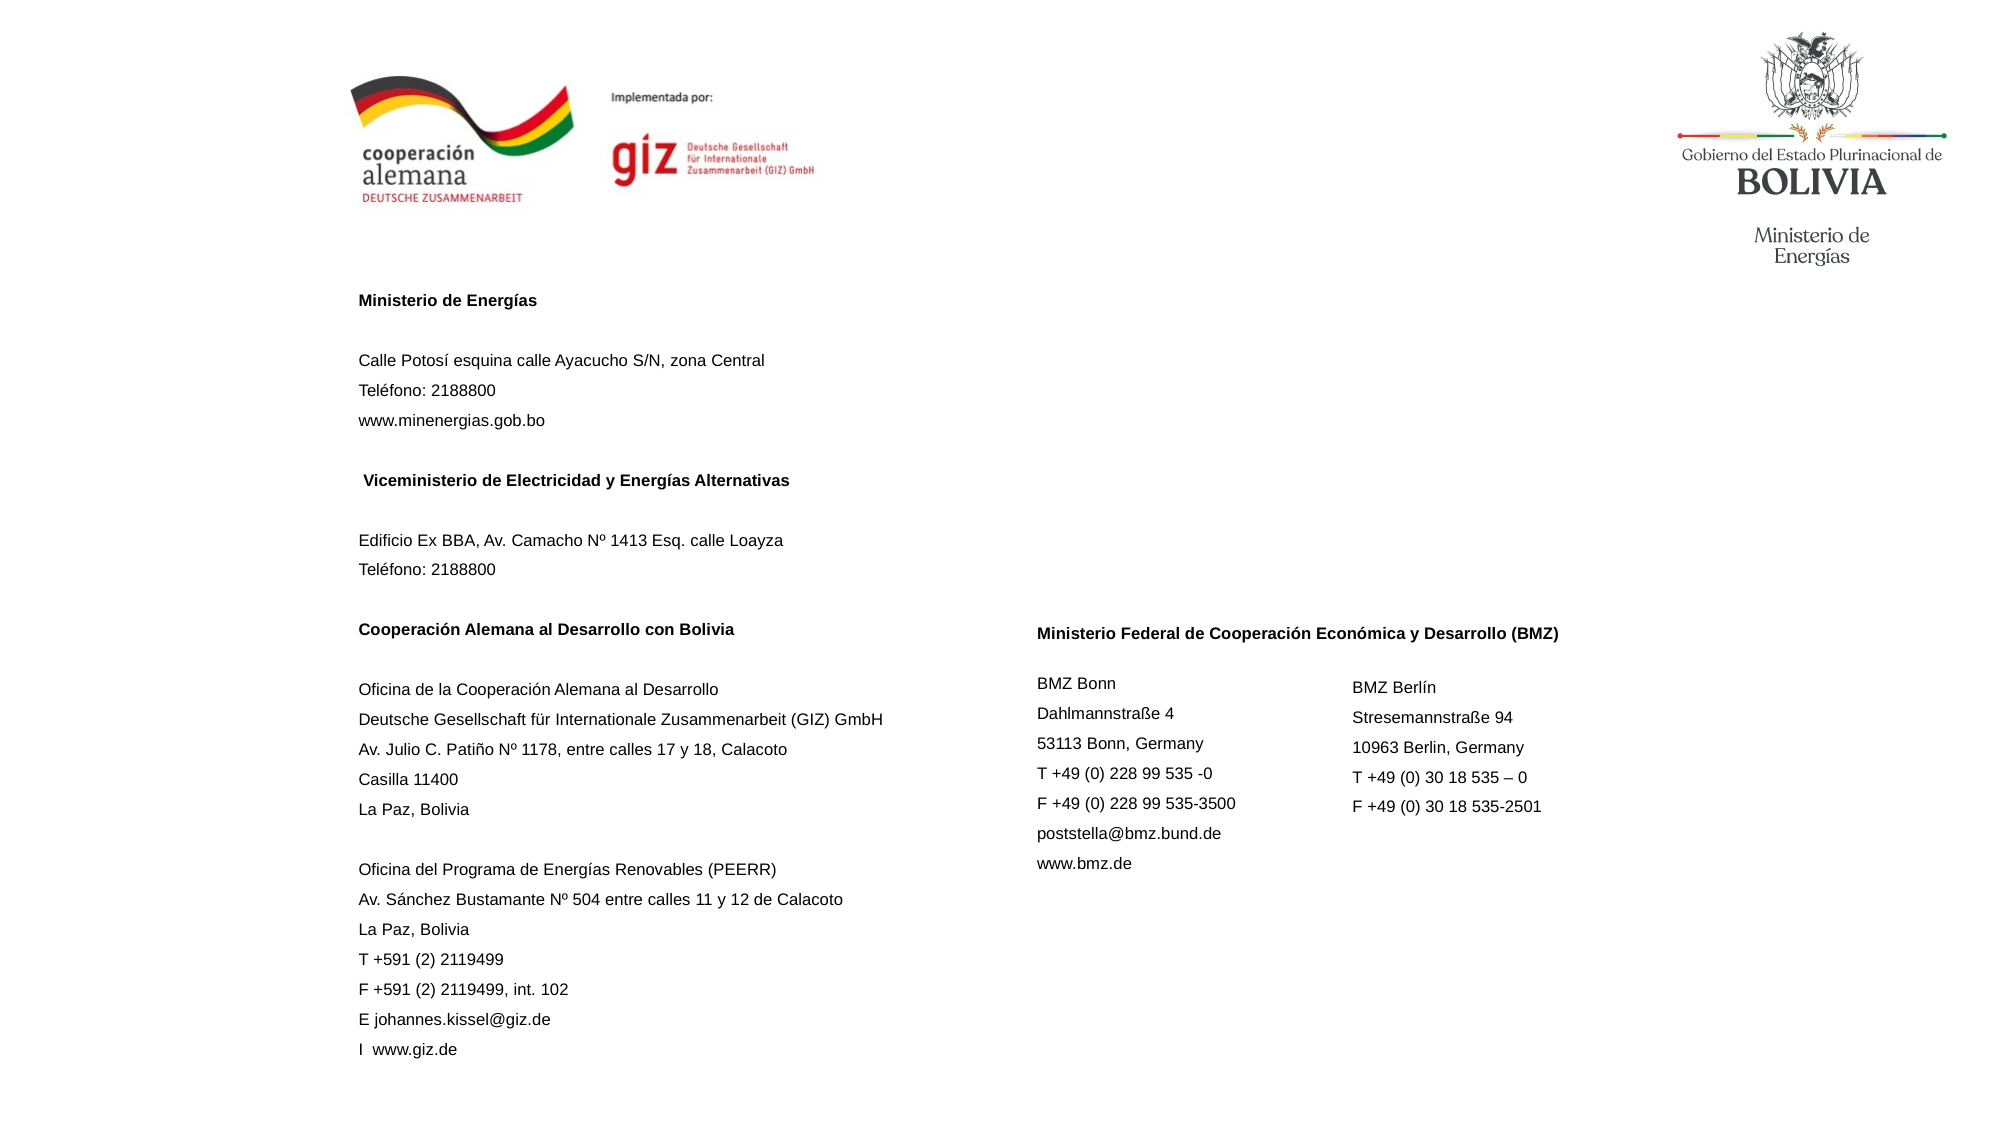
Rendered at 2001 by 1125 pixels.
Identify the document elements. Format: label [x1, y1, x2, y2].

picture [1645, 0, 1979, 296]
picture [310, 52, 853, 226]
text_box [343, 272, 1740, 1096]
